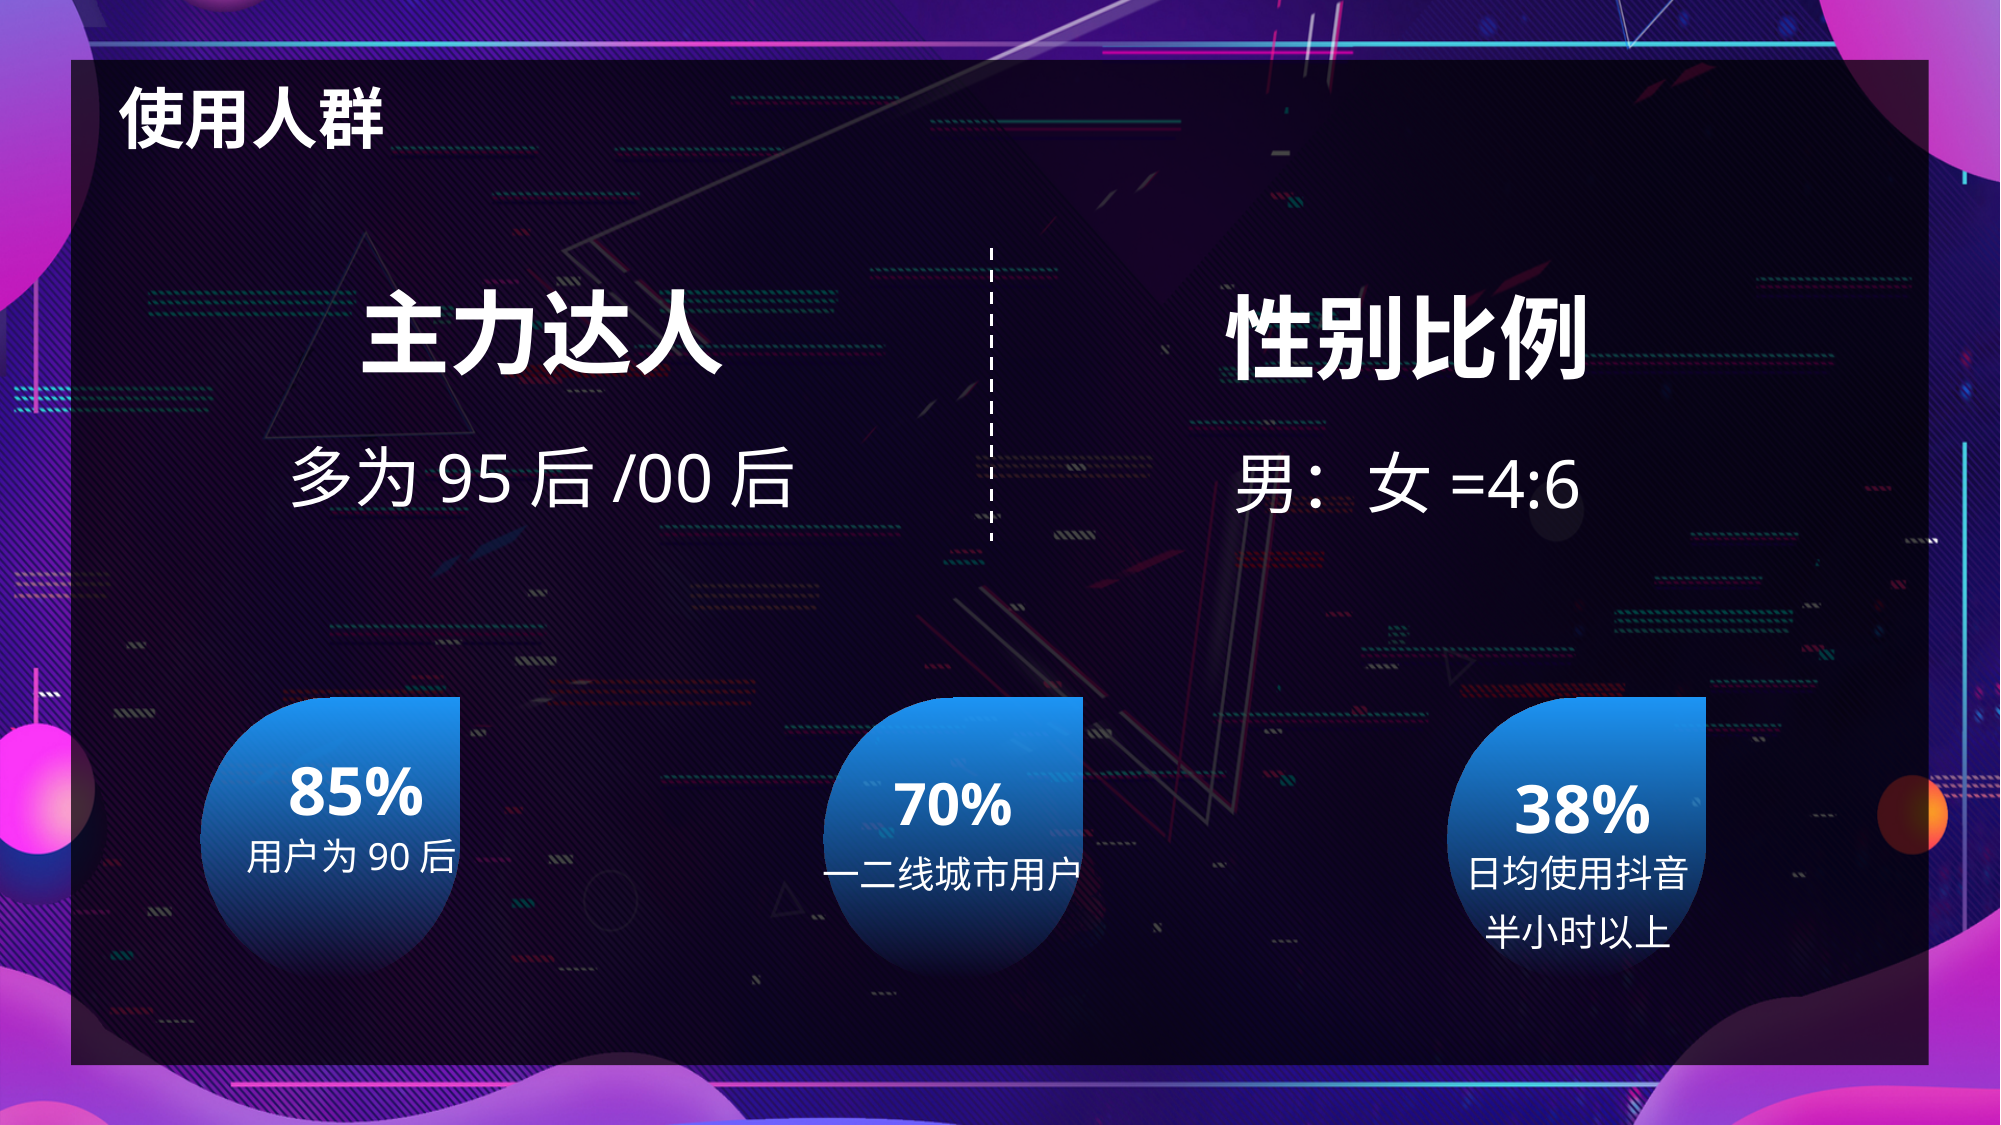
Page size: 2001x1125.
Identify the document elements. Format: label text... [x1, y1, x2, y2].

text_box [1207, 273, 1608, 531]
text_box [298, 268, 785, 525]
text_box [805, 697, 1101, 980]
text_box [1447, 697, 1707, 980]
picture [0, 0, 2000, 1125]
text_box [200, 697, 464, 980]
text_box 使用人群 [103, 69, 836, 165]
